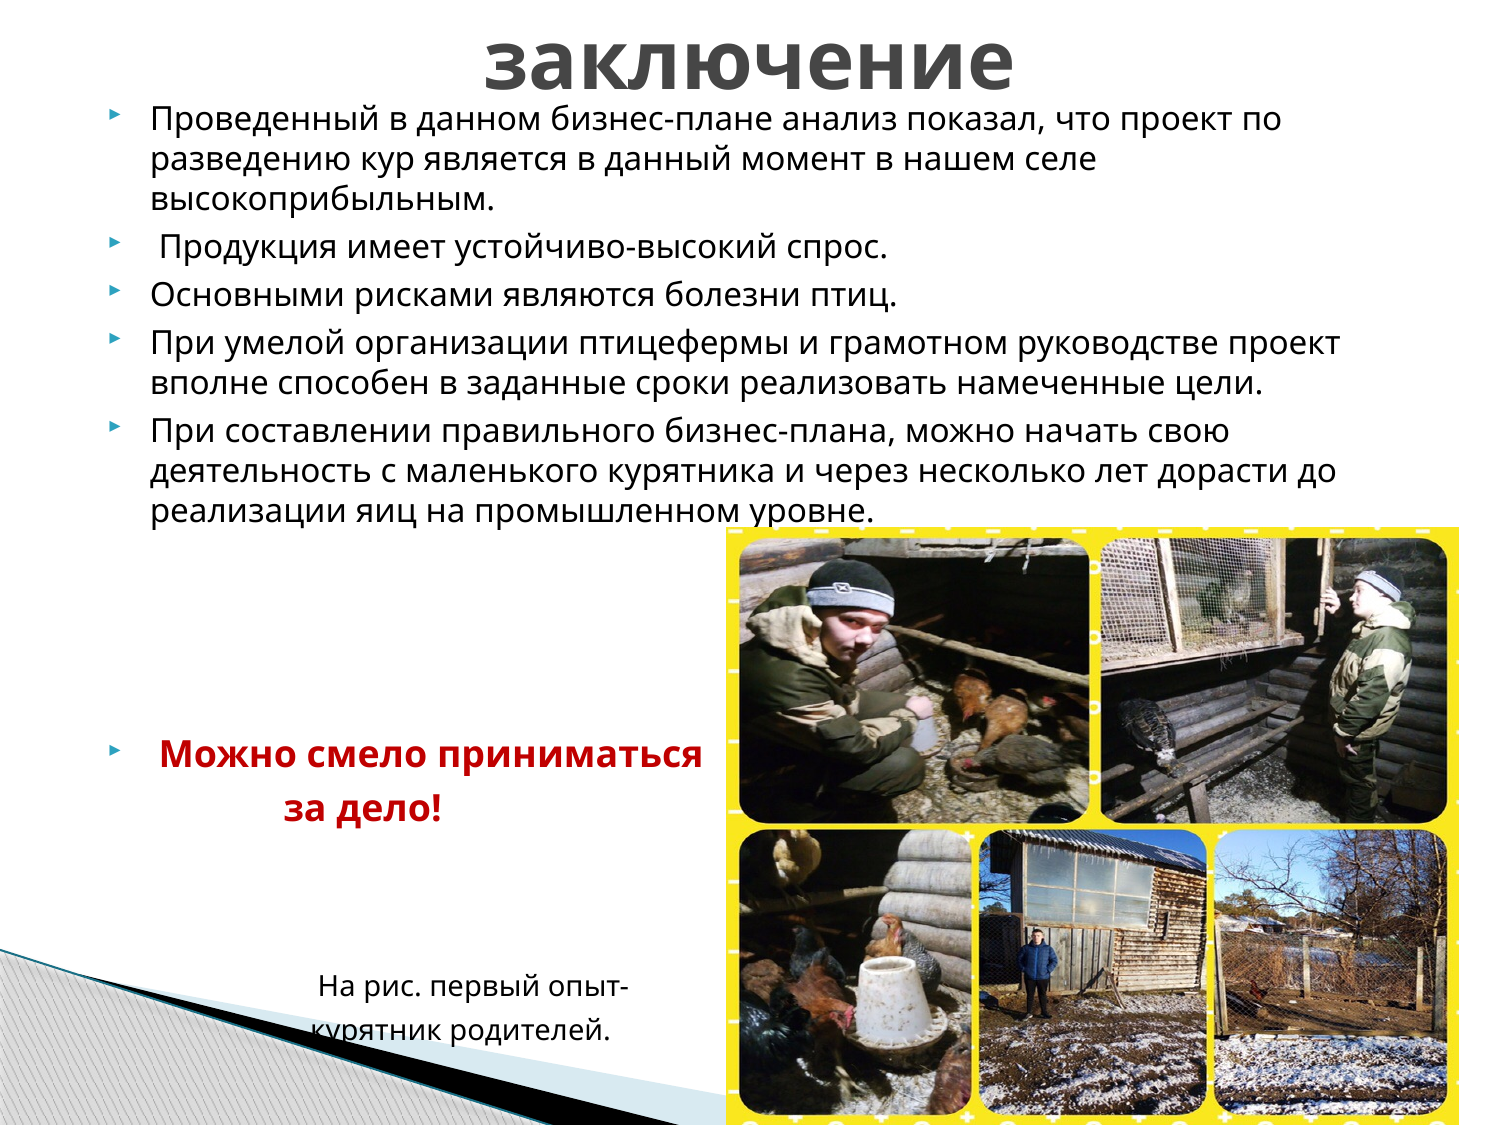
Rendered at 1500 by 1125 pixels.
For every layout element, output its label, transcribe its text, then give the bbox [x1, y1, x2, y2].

list Проведенный в данном бизнес-плане анализ показал, что проект по разведению кур является в данный момент в нашем селе высокоприбыльным. Продукция имеет устойчиво-высокий спрос. Основными рисками являются болезни птиц. При умелой организации птицефермы и грамотном руководстве проект вполне способен в заданные сроки реализовать намеченные цели. При составлении правильного бизнес-плана, можно начать свою деятельность с маленького курятника и через несколько лет дорасти до реализации яиц на промышленном уровне. Можно смело приниматься за дело! На рис. первый опыт- курятник родителей. [75, 114, 1425, 1094]
title заключение [75, 0, 1425, 114]
picture [726, 526, 1459, 1125]
